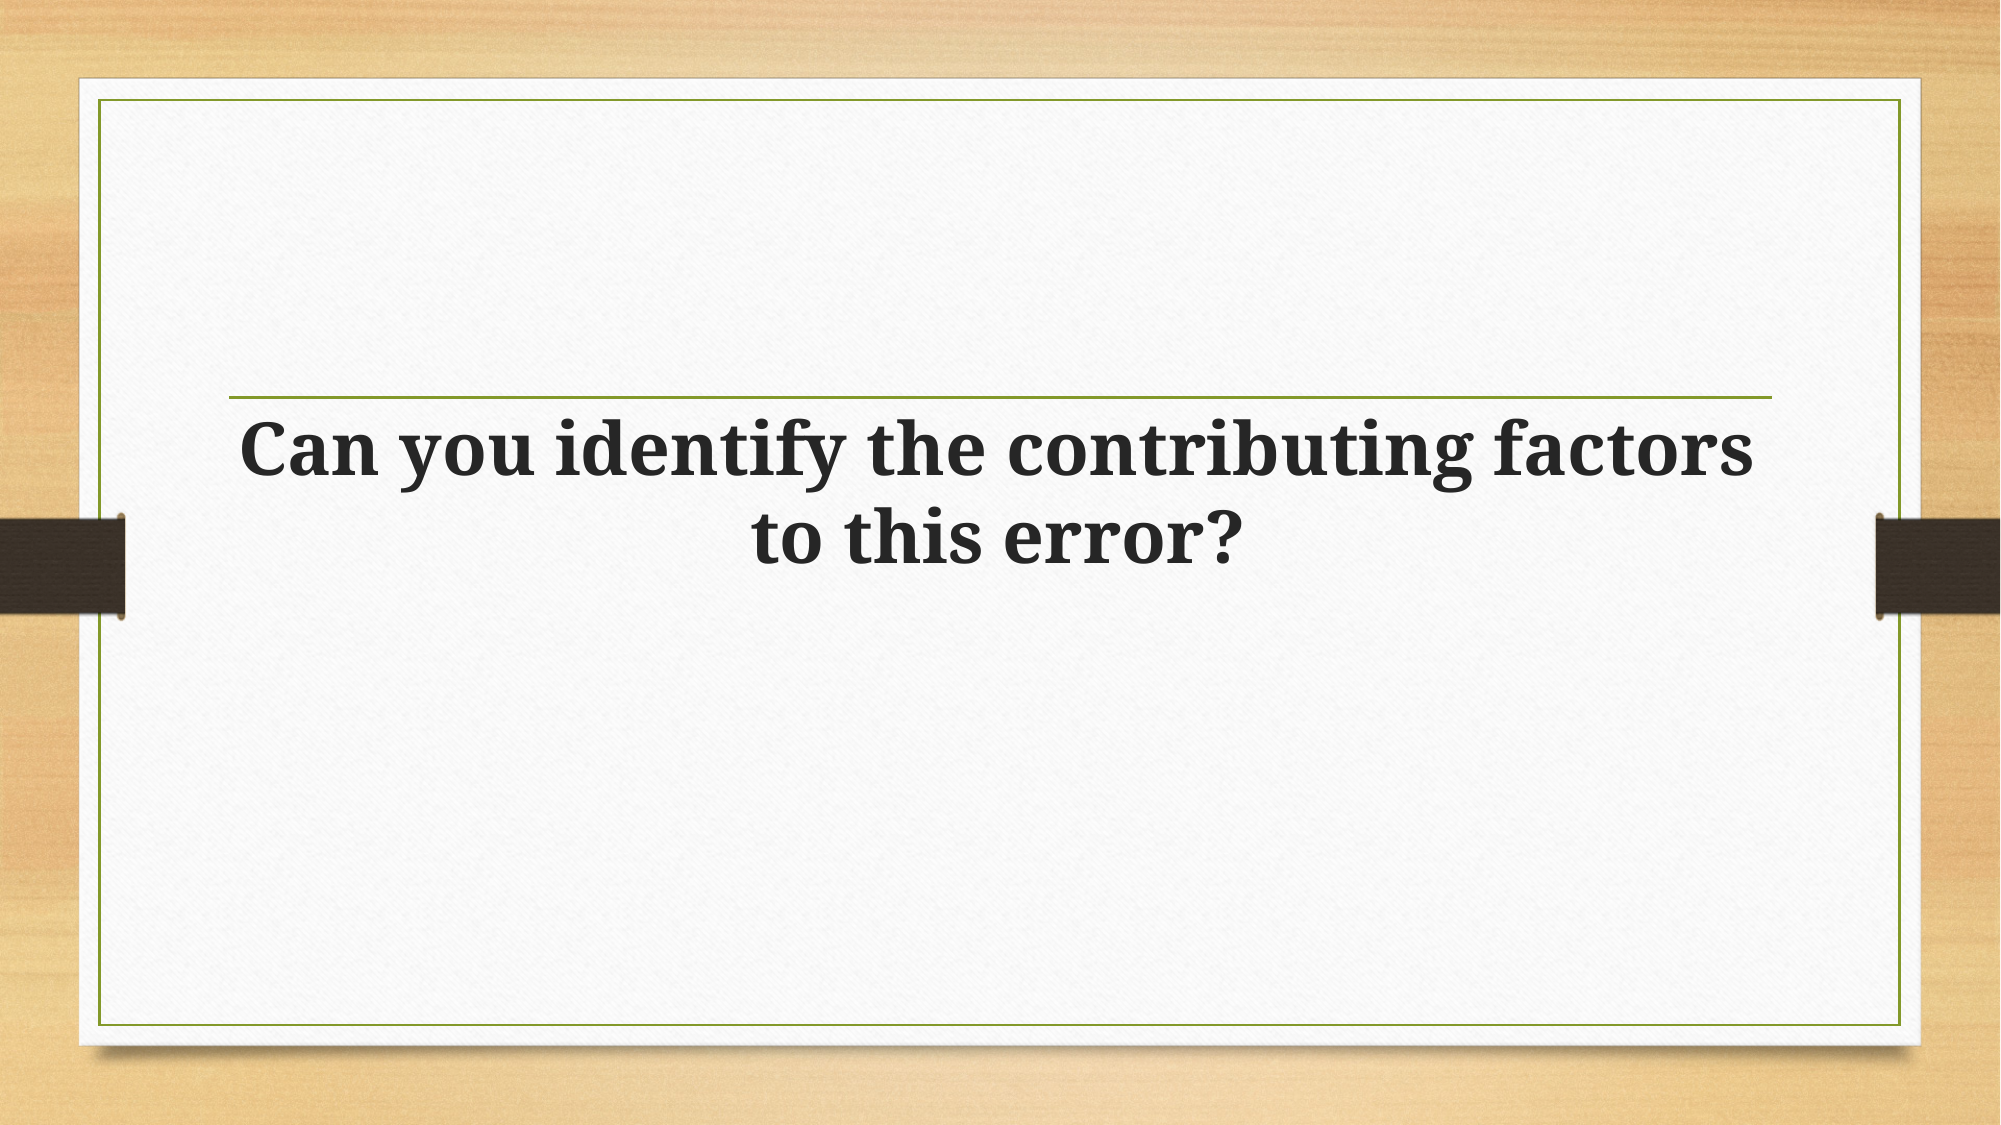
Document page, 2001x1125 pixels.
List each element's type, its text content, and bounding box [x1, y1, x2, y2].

title Can you identify the contributing factors to this error? [210, 383, 1786, 597]
picture [0, 0, 2001, 1125]
